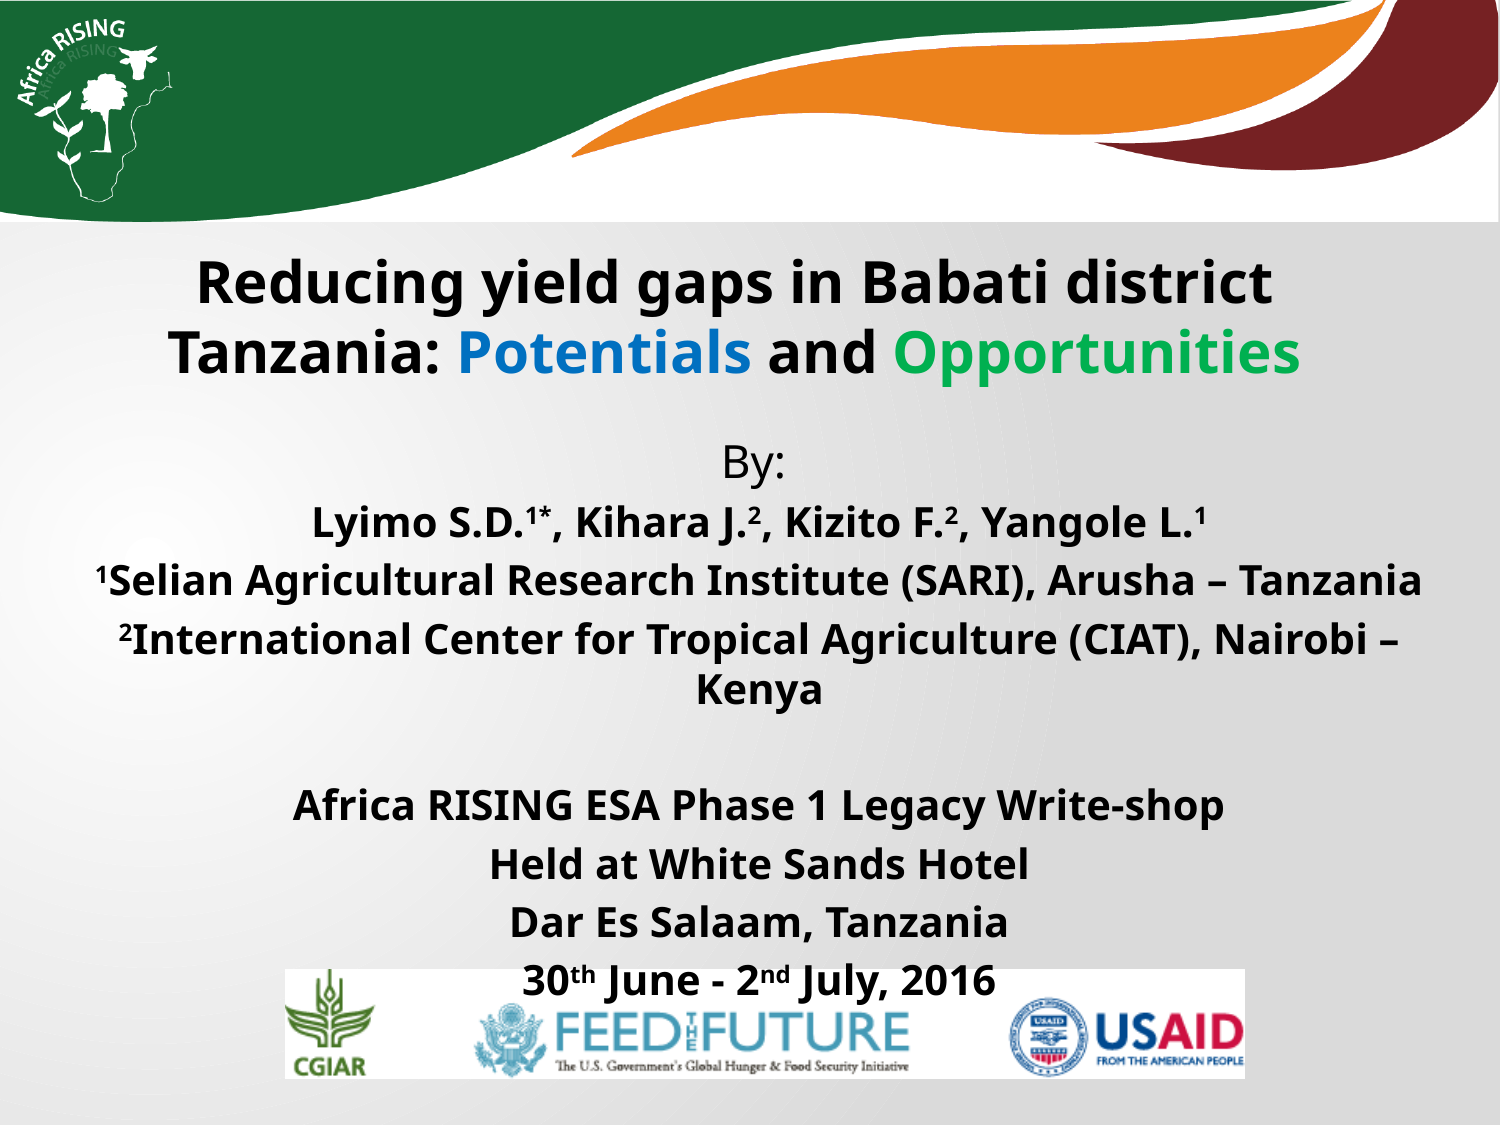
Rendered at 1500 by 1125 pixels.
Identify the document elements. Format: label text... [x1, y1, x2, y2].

list Reducing yield gaps in Babati district Tanzania: Potentials and Opportunities [24, 237, 1425, 425]
picture [0, 0, 1499, 222]
picture [285, 969, 1245, 1079]
list By: Lyimo S.D.1*, Kihara J.2, Kizito F.2, Yangole L.1 1Selian Agricultural Research Institute (SARI), Arusha – Tanzania 2International Center for Tropical Agriculture (CIAT), Nairobi – Kenya Africa RISING ESA Phase 1 Legacy Write-shop Held at White Sands Hotel Dar Es Salaam, Tanzania 30th June - 2nd July, 2016 [37, 425, 1463, 963]
